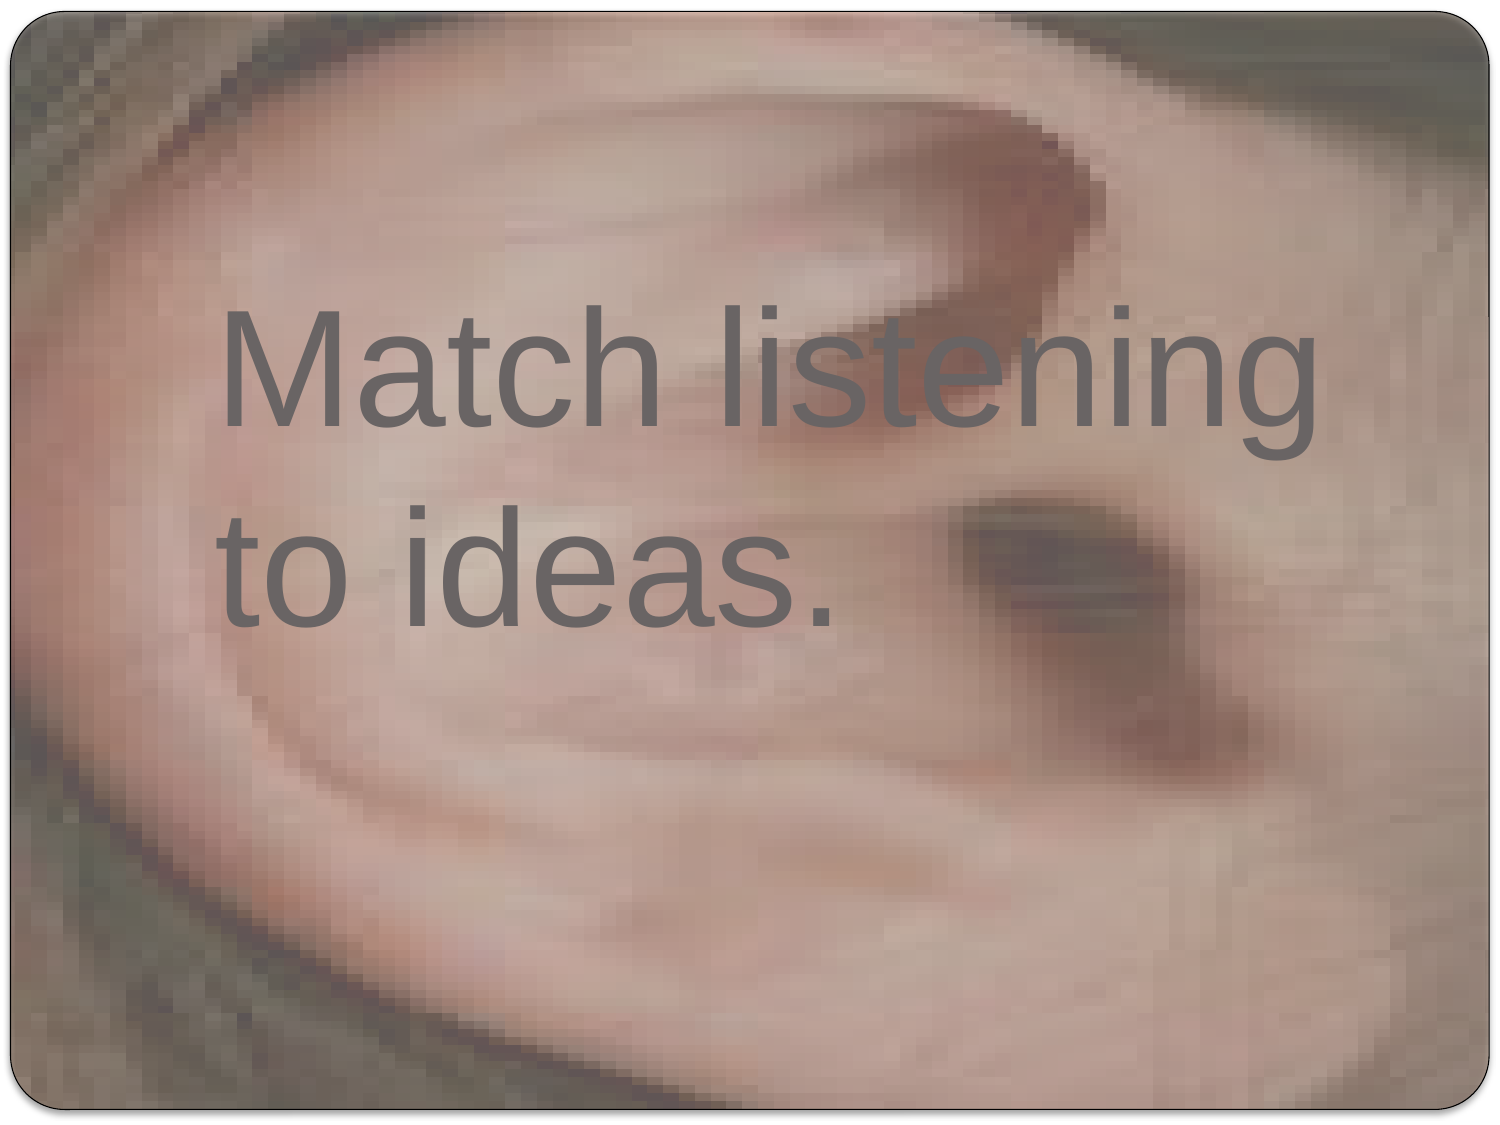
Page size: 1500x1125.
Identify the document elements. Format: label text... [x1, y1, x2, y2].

title Match listening to ideas. [200, 487, 1475, 675]
